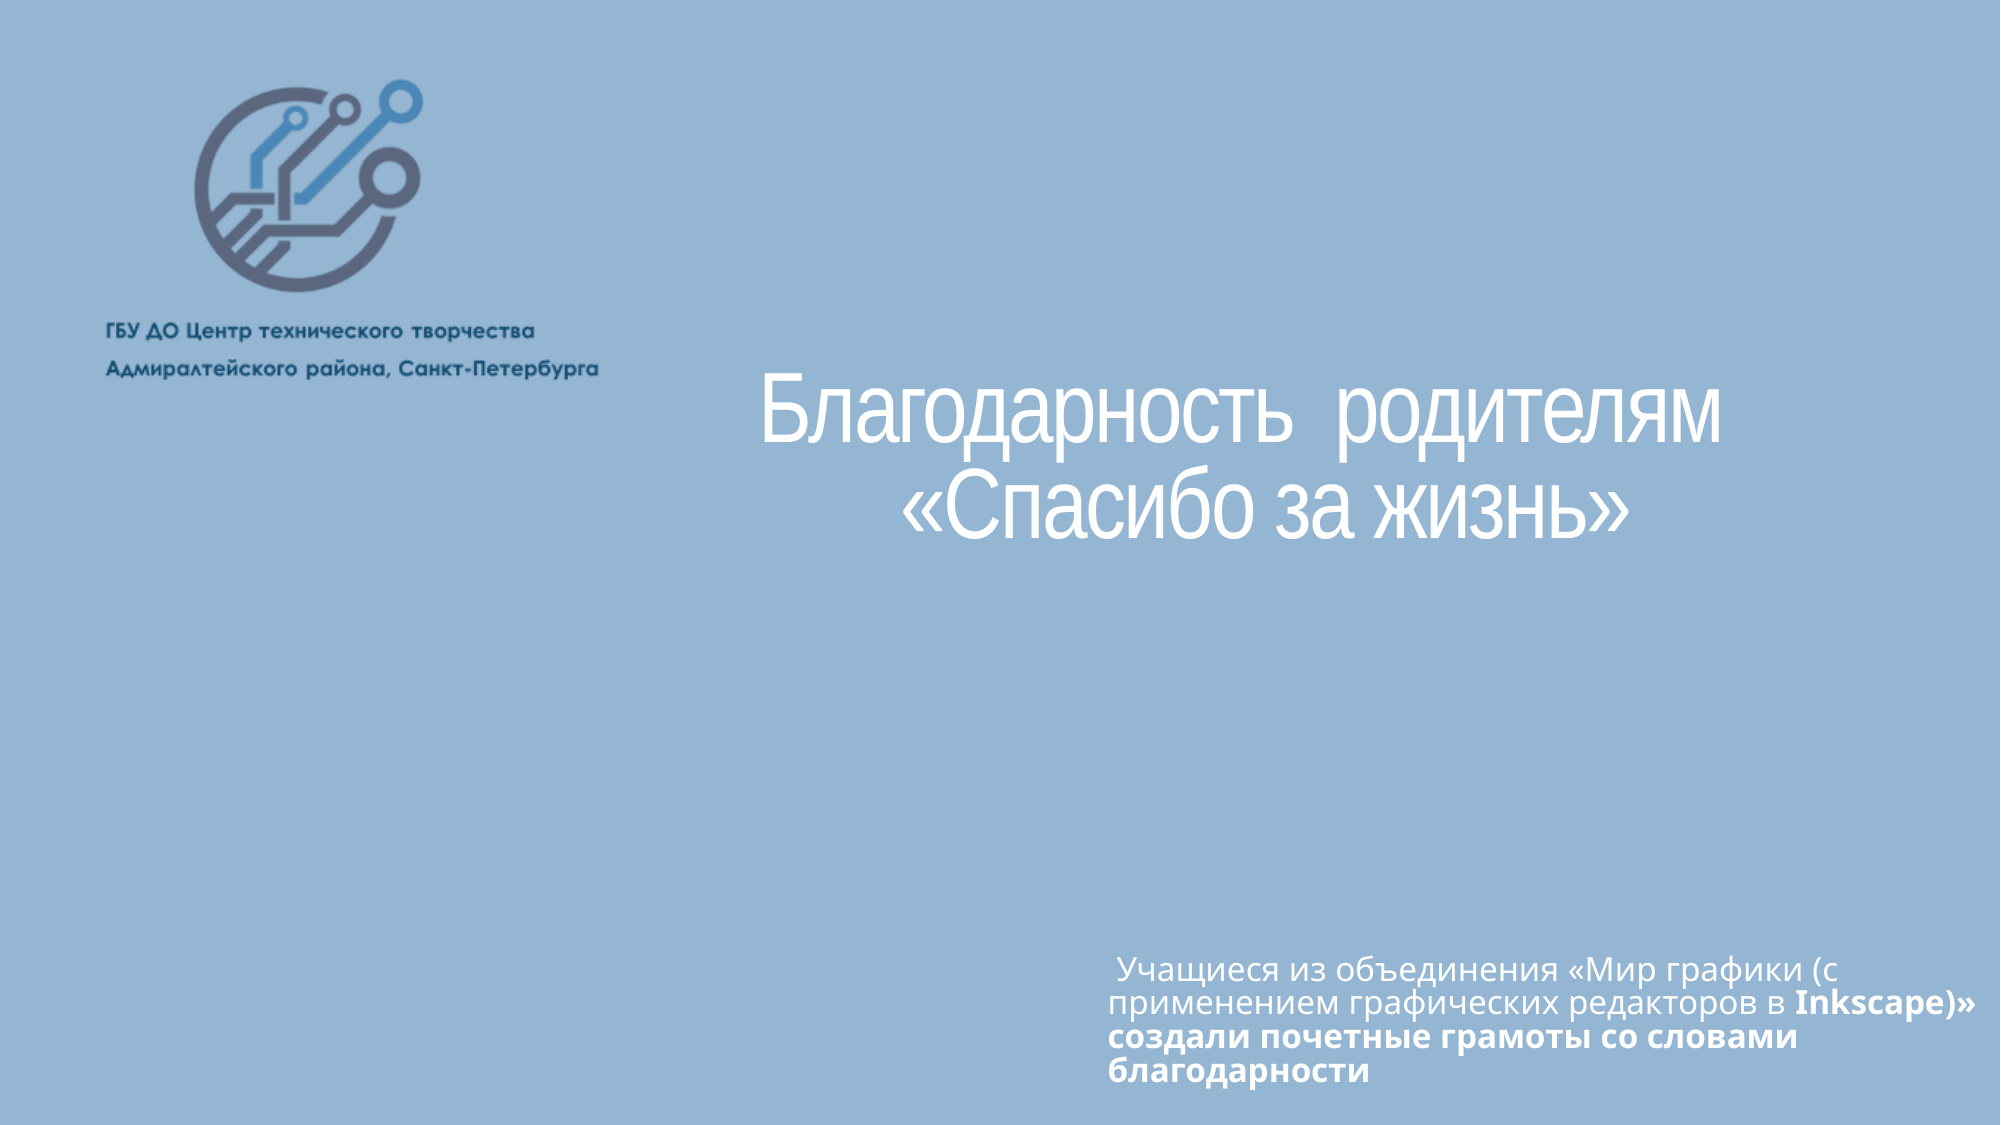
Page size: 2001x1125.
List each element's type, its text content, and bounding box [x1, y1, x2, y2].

picture [93, 311, 618, 433]
title Благодарность родителям «Спасибо за жизнь» [743, 371, 1764, 566]
subtitle Учащиеся из объединения «Мир графики (с применением графических редакторов в Inkscape)» создали почетные грамоты со словами благодарности [1092, 946, 2000, 1125]
picture [189, 77, 425, 295]
